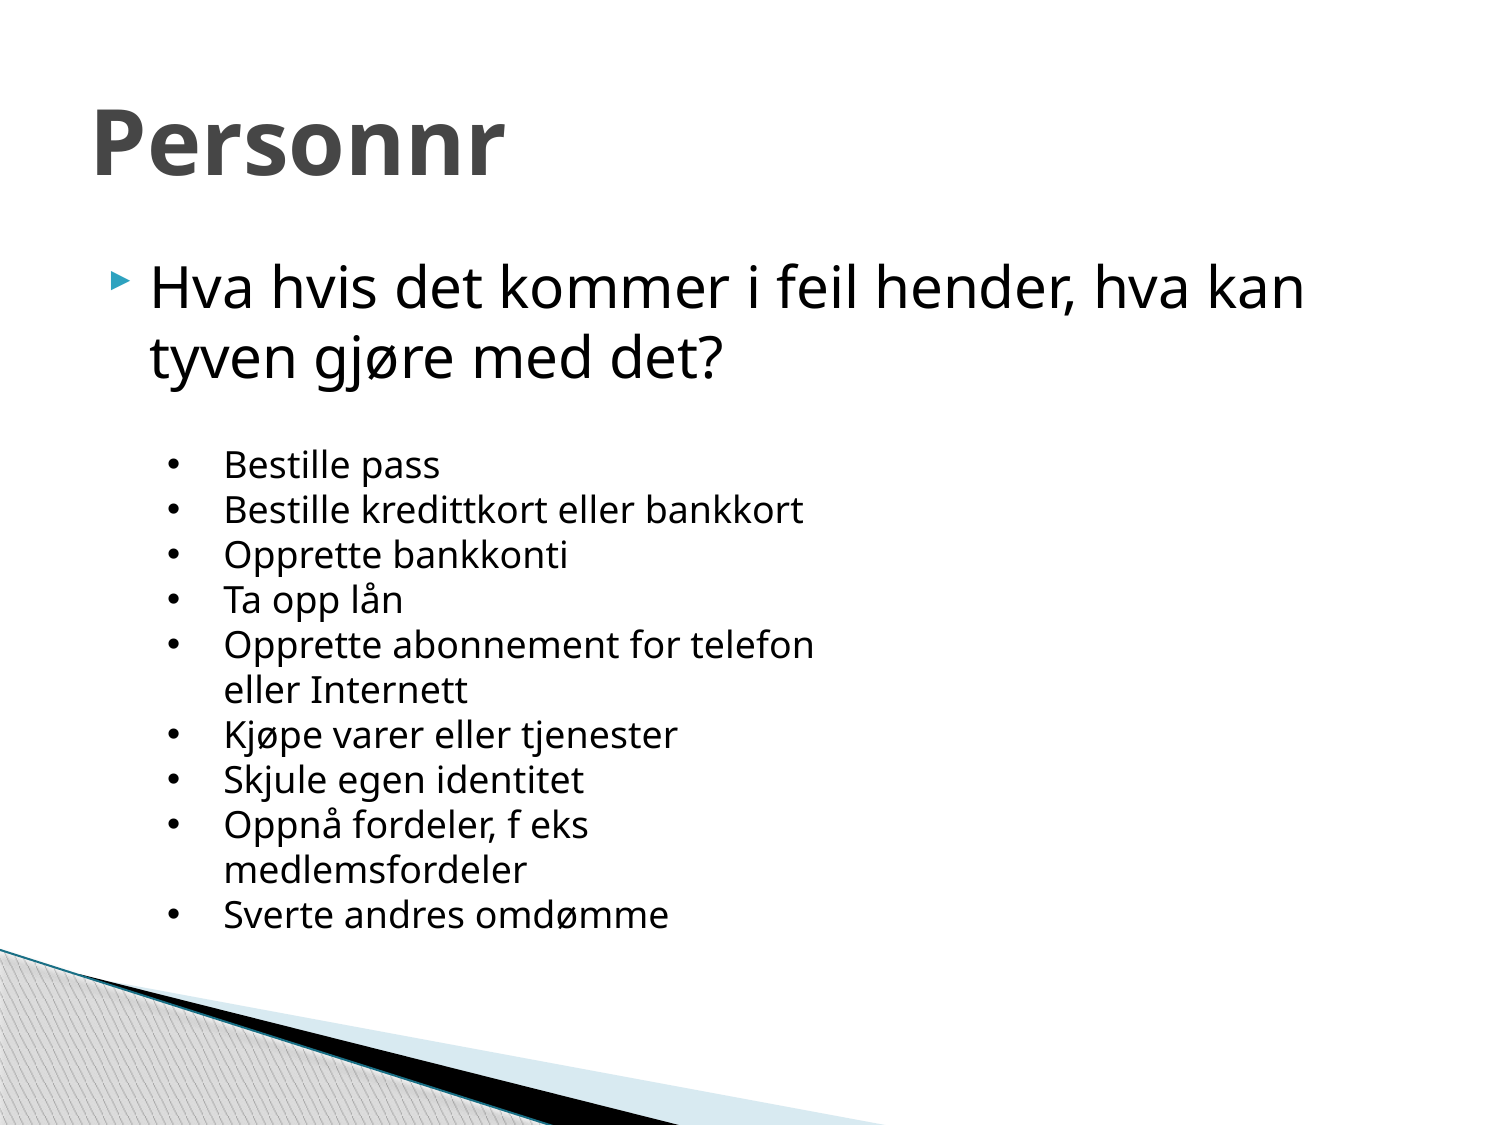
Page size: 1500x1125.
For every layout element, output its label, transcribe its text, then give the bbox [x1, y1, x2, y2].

list Hva hvis det kommer i feil hender, hva kan tyven gjøre med det? [75, 243, 1425, 986]
title Personnr [75, 45, 1425, 233]
text_box Bestille pass Bestille kredittkort eller bankkort Opprette bankkonti Ta opp lån Opprette abonnement for telefon eller Internett Kjøpe varer eller tjenester Skjule egen identitet Oppnå fordeler, f eks medlemsfordeler Sverte andres omdømme [152, 433, 903, 944]
